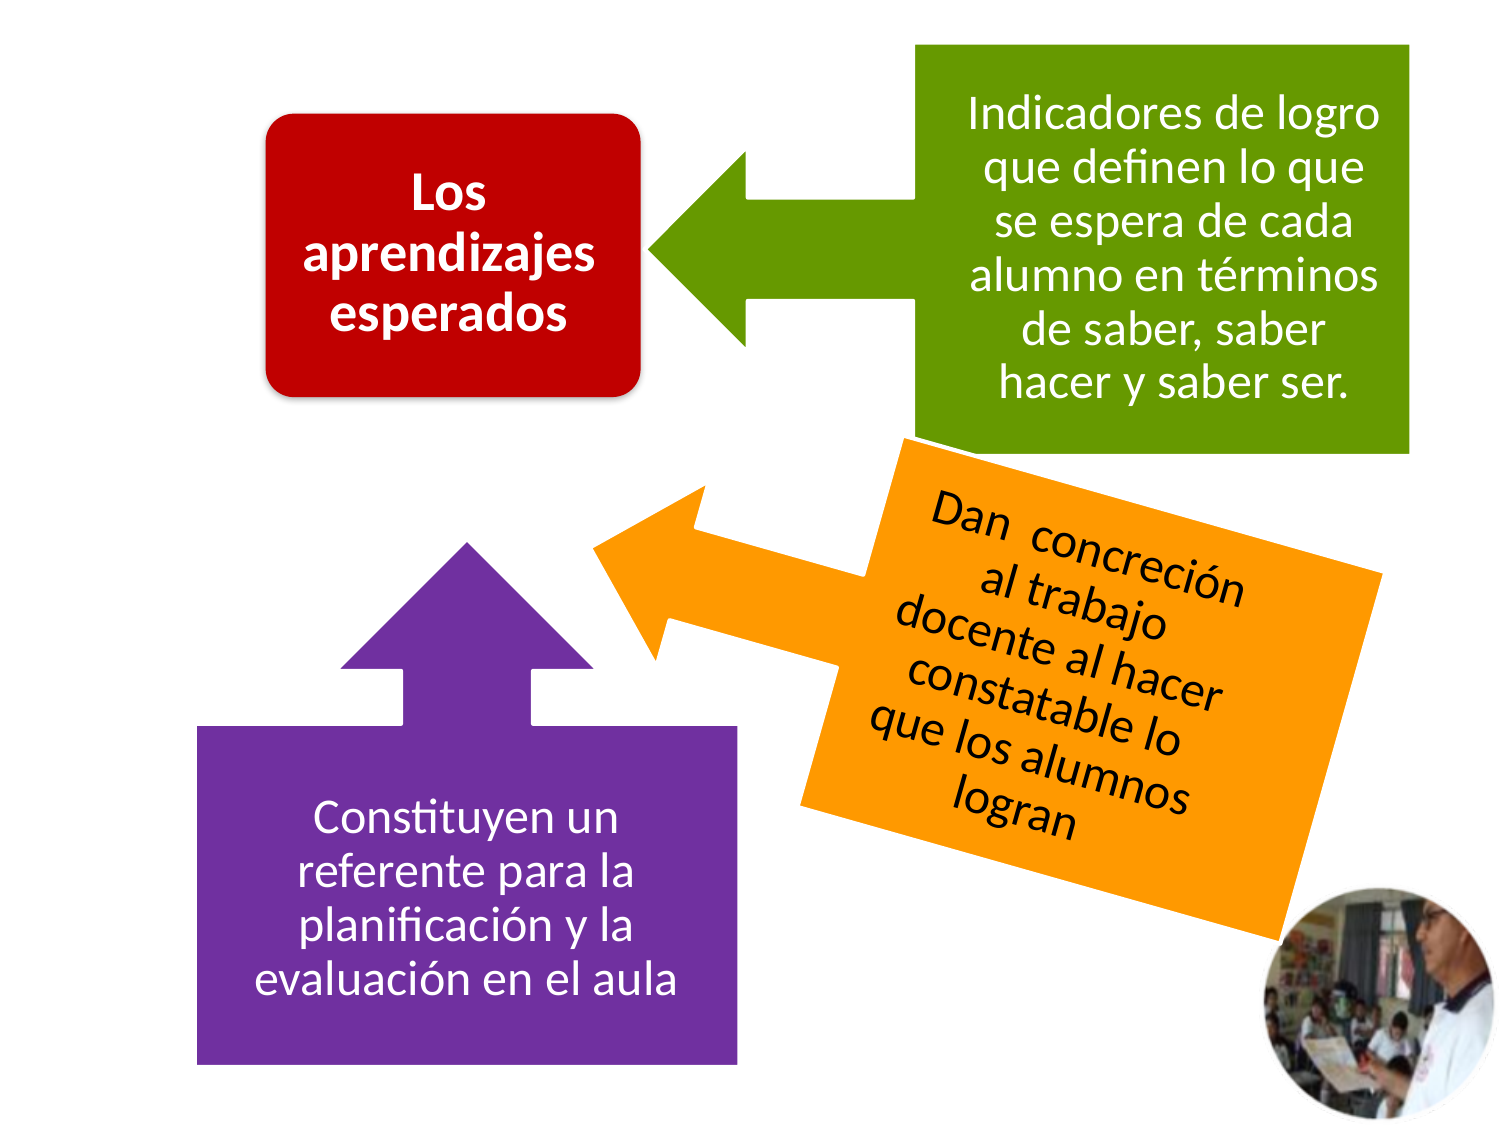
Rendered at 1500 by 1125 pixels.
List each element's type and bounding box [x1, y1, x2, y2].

text_box [574, 459, 1348, 846]
text_box [644, 42, 1412, 457]
text_box [245, 113, 639, 398]
text_box [194, 538, 740, 1068]
text_box [1258, 883, 1500, 1125]
